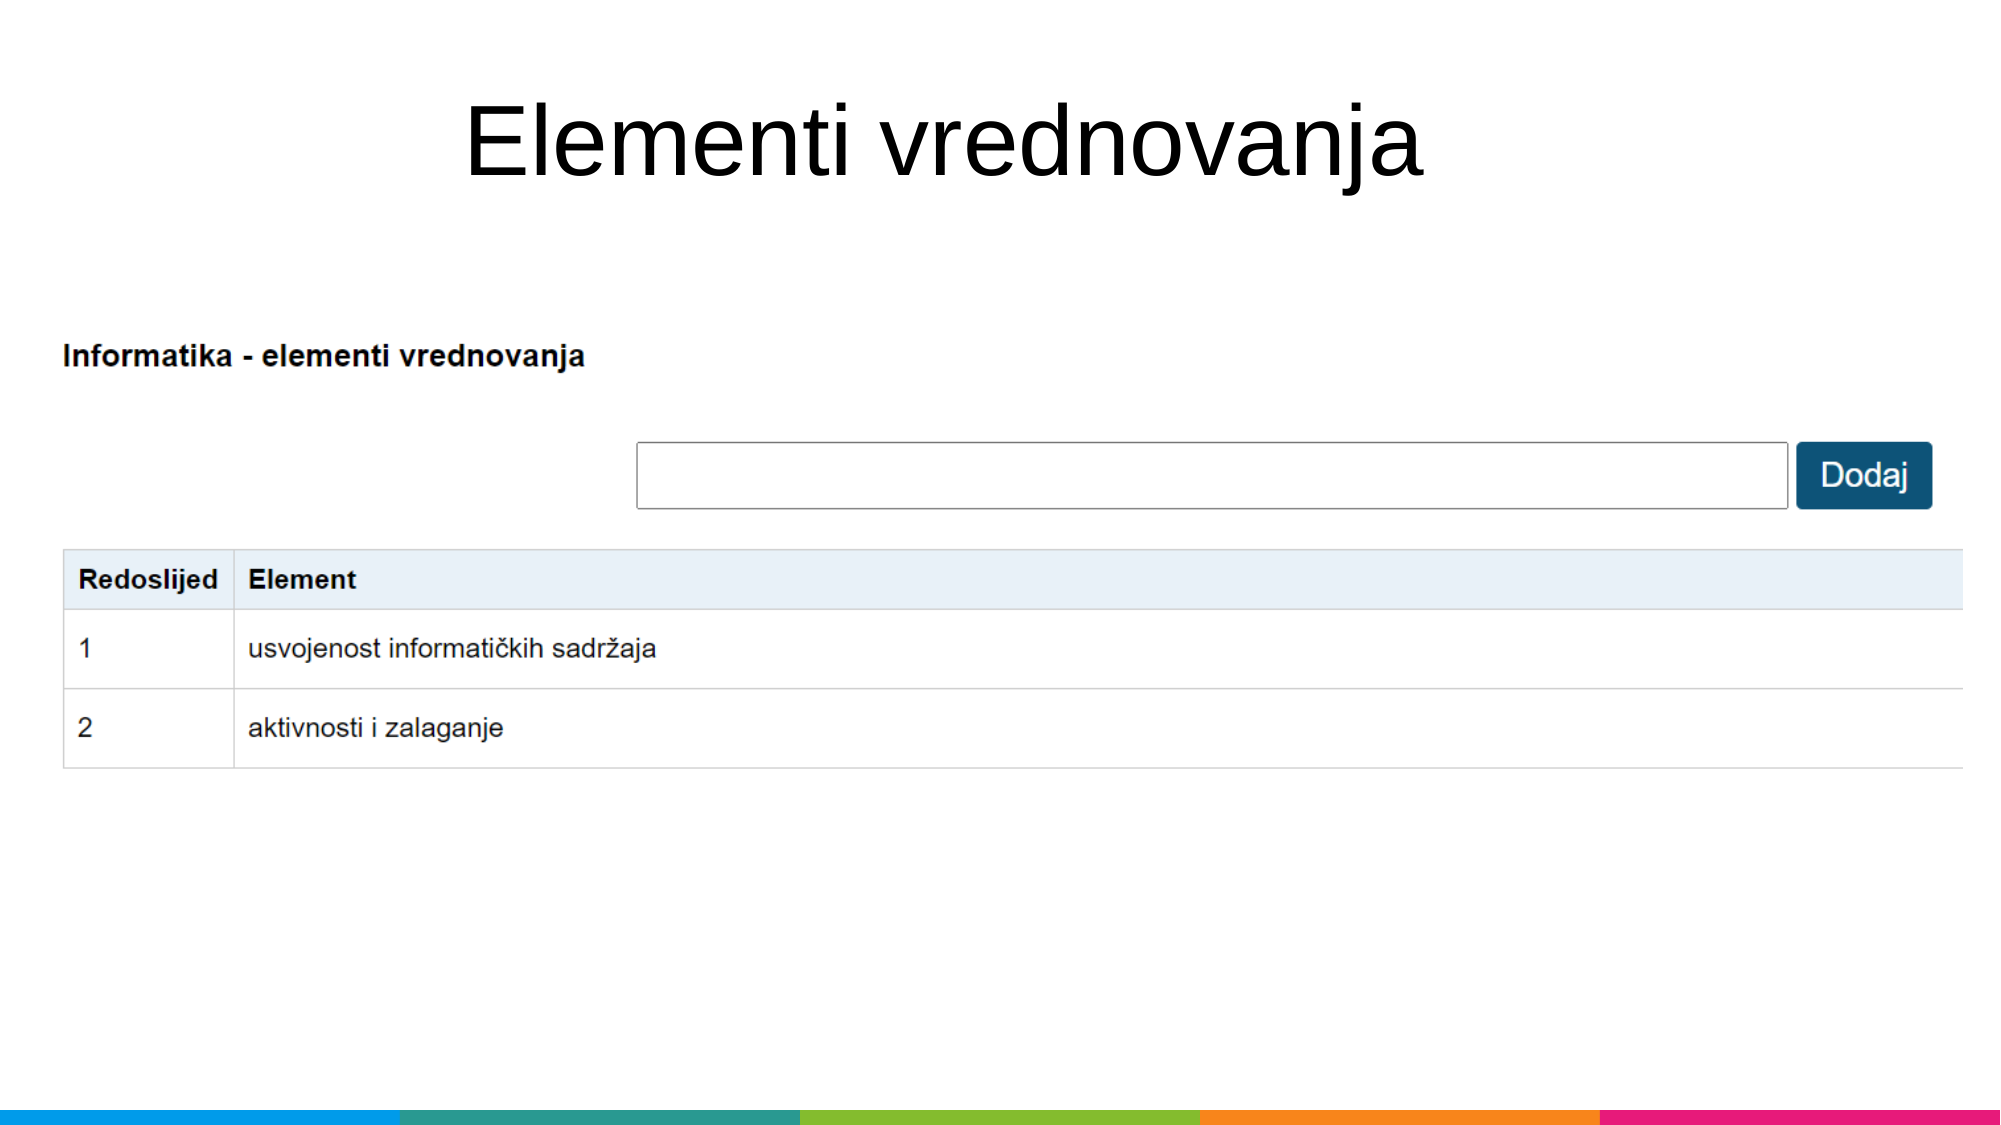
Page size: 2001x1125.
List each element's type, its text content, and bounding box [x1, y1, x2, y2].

picture [42, 311, 1963, 794]
text_box Elementi vrednovanja [449, 68, 1551, 210]
